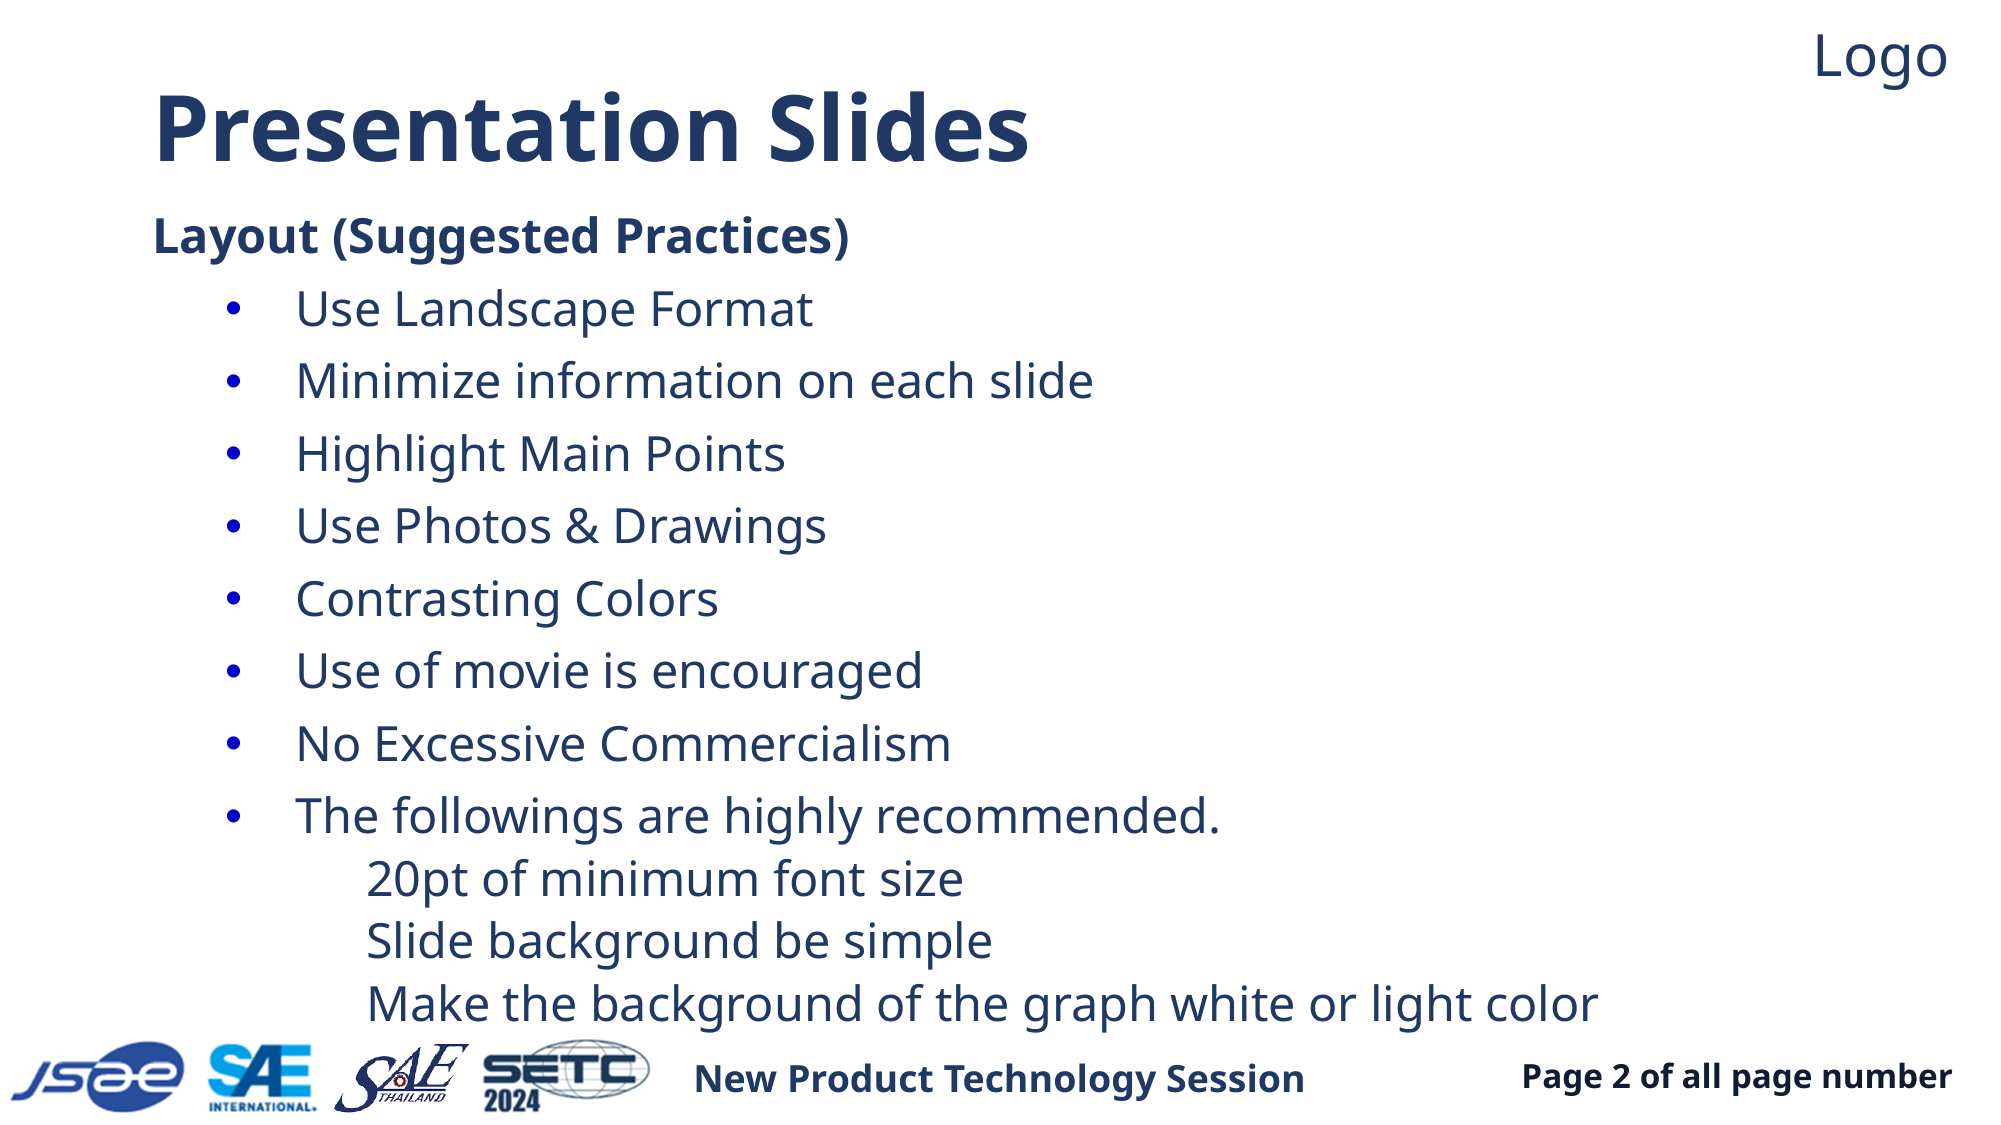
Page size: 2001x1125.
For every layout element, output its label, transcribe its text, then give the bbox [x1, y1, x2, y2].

footer Page 2 of all page number [1499, 1047, 1976, 1108]
text_box Presentation Slides [137, 58, 1863, 204]
picture [1, 1031, 673, 1125]
text_box Layout (Suggested Practices) Use Landscape Format Minimize information on each slide Highlight Main Points Use Photos & Drawings Contrasting Colors Use of movie is encouraged No Excessive Commercialism The followings are highly recommended. 20pt of minimum font size Slide background be simple Make the background of the graph white or light color [137, 204, 1863, 1045]
